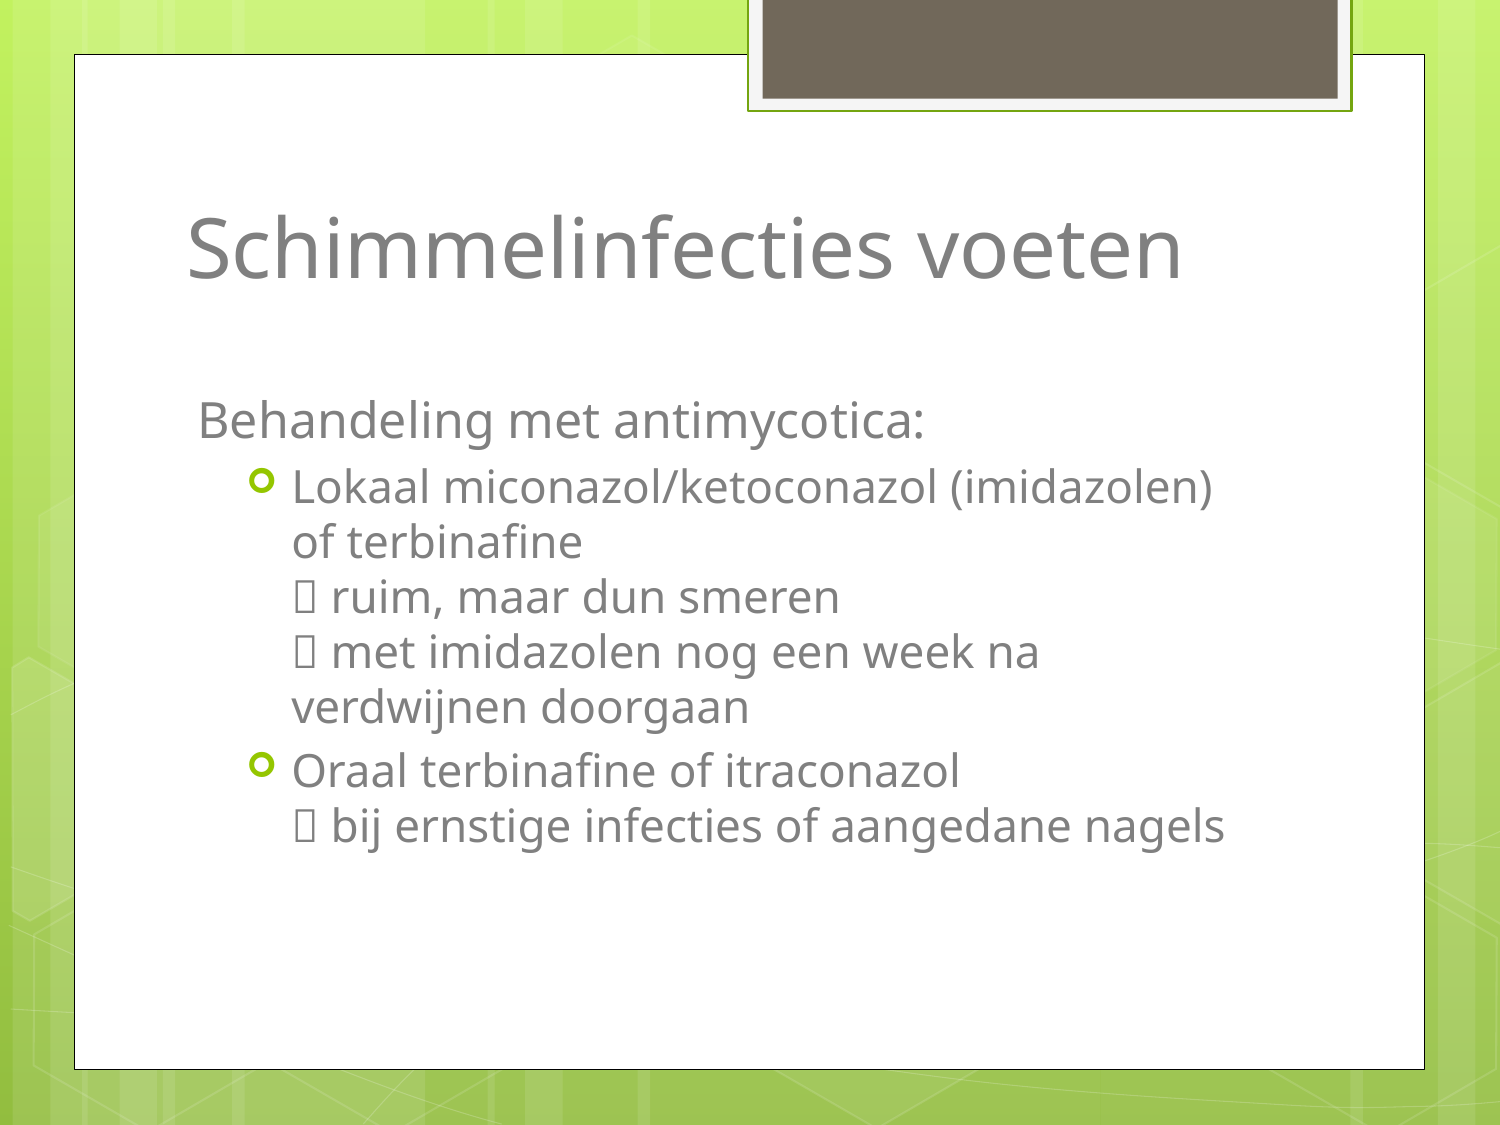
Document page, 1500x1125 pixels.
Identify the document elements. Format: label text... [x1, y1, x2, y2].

title Schimmelinfecties voeten [171, 168, 1324, 303]
list Behandeling met antimycotica: Lokaal miconazol/ketoconazol (imidazolen) of terbinafine  ruim, maar dun smeren  met imidazolen nog een week na verdwijnen doorgaan Oraal terbinafine of itraconazol  bij ernstige infecties of aangedane nagels [171, 381, 1283, 957]
